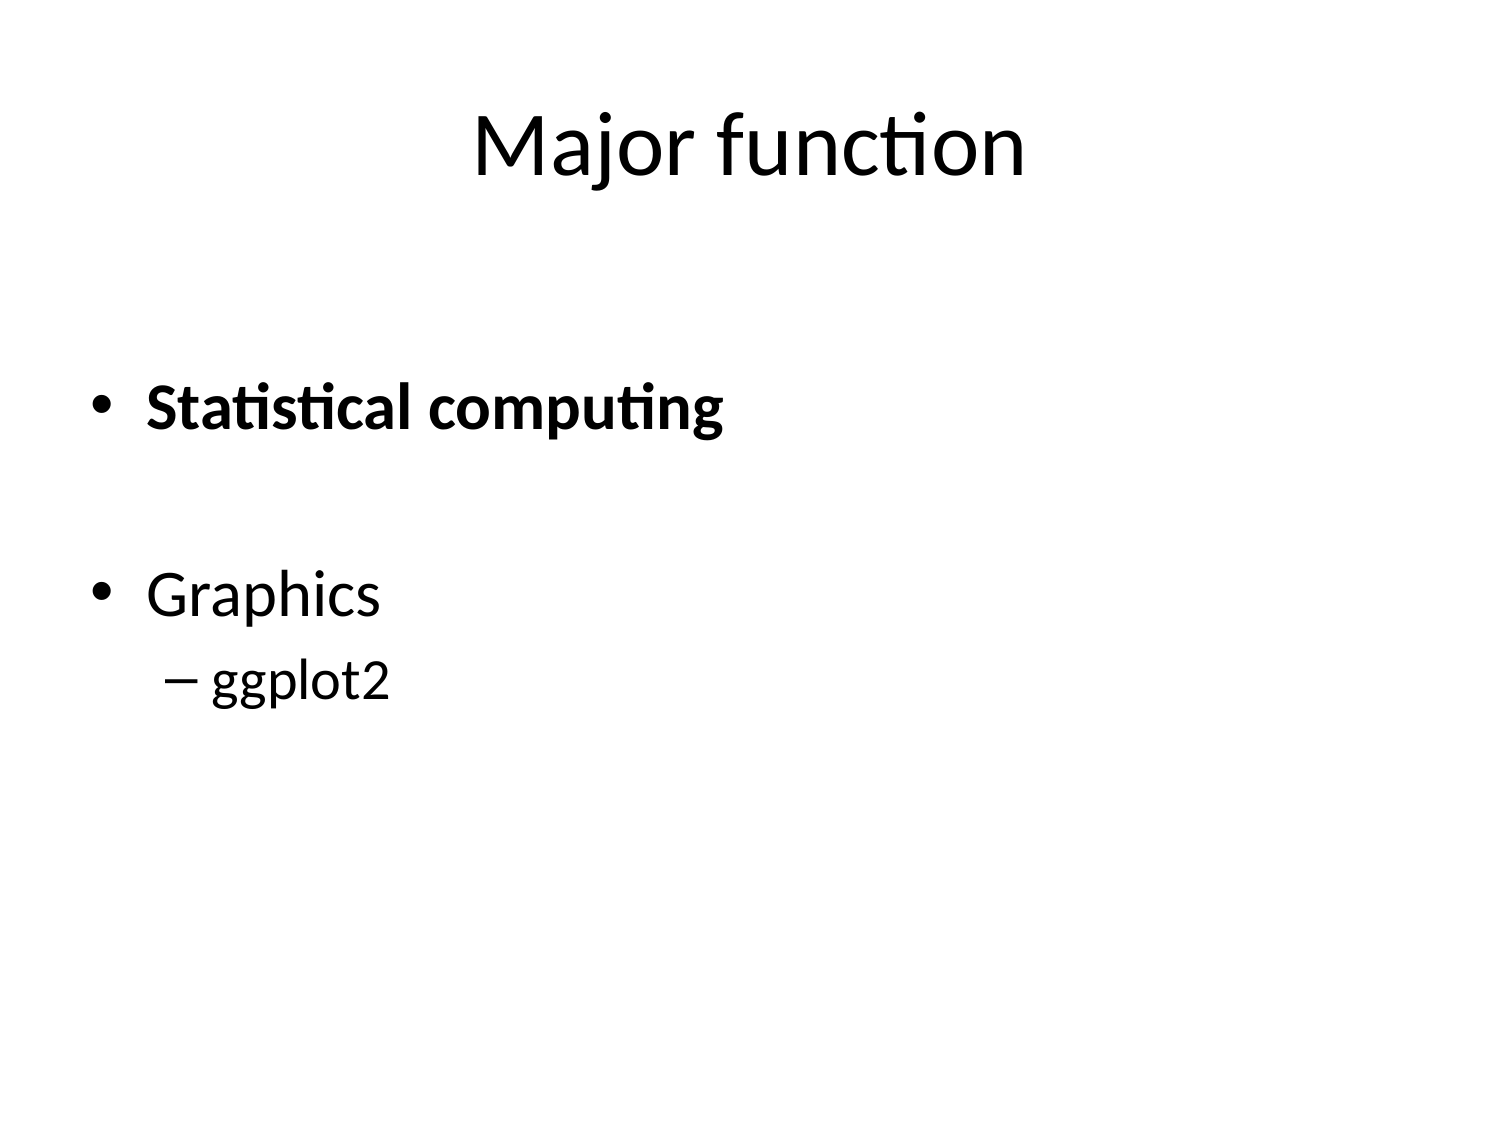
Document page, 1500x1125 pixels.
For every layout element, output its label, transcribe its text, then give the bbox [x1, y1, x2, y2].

list Statistical computing Graphics ggplot2 [75, 262, 1425, 1005]
title Major function [75, 45, 1425, 233]
